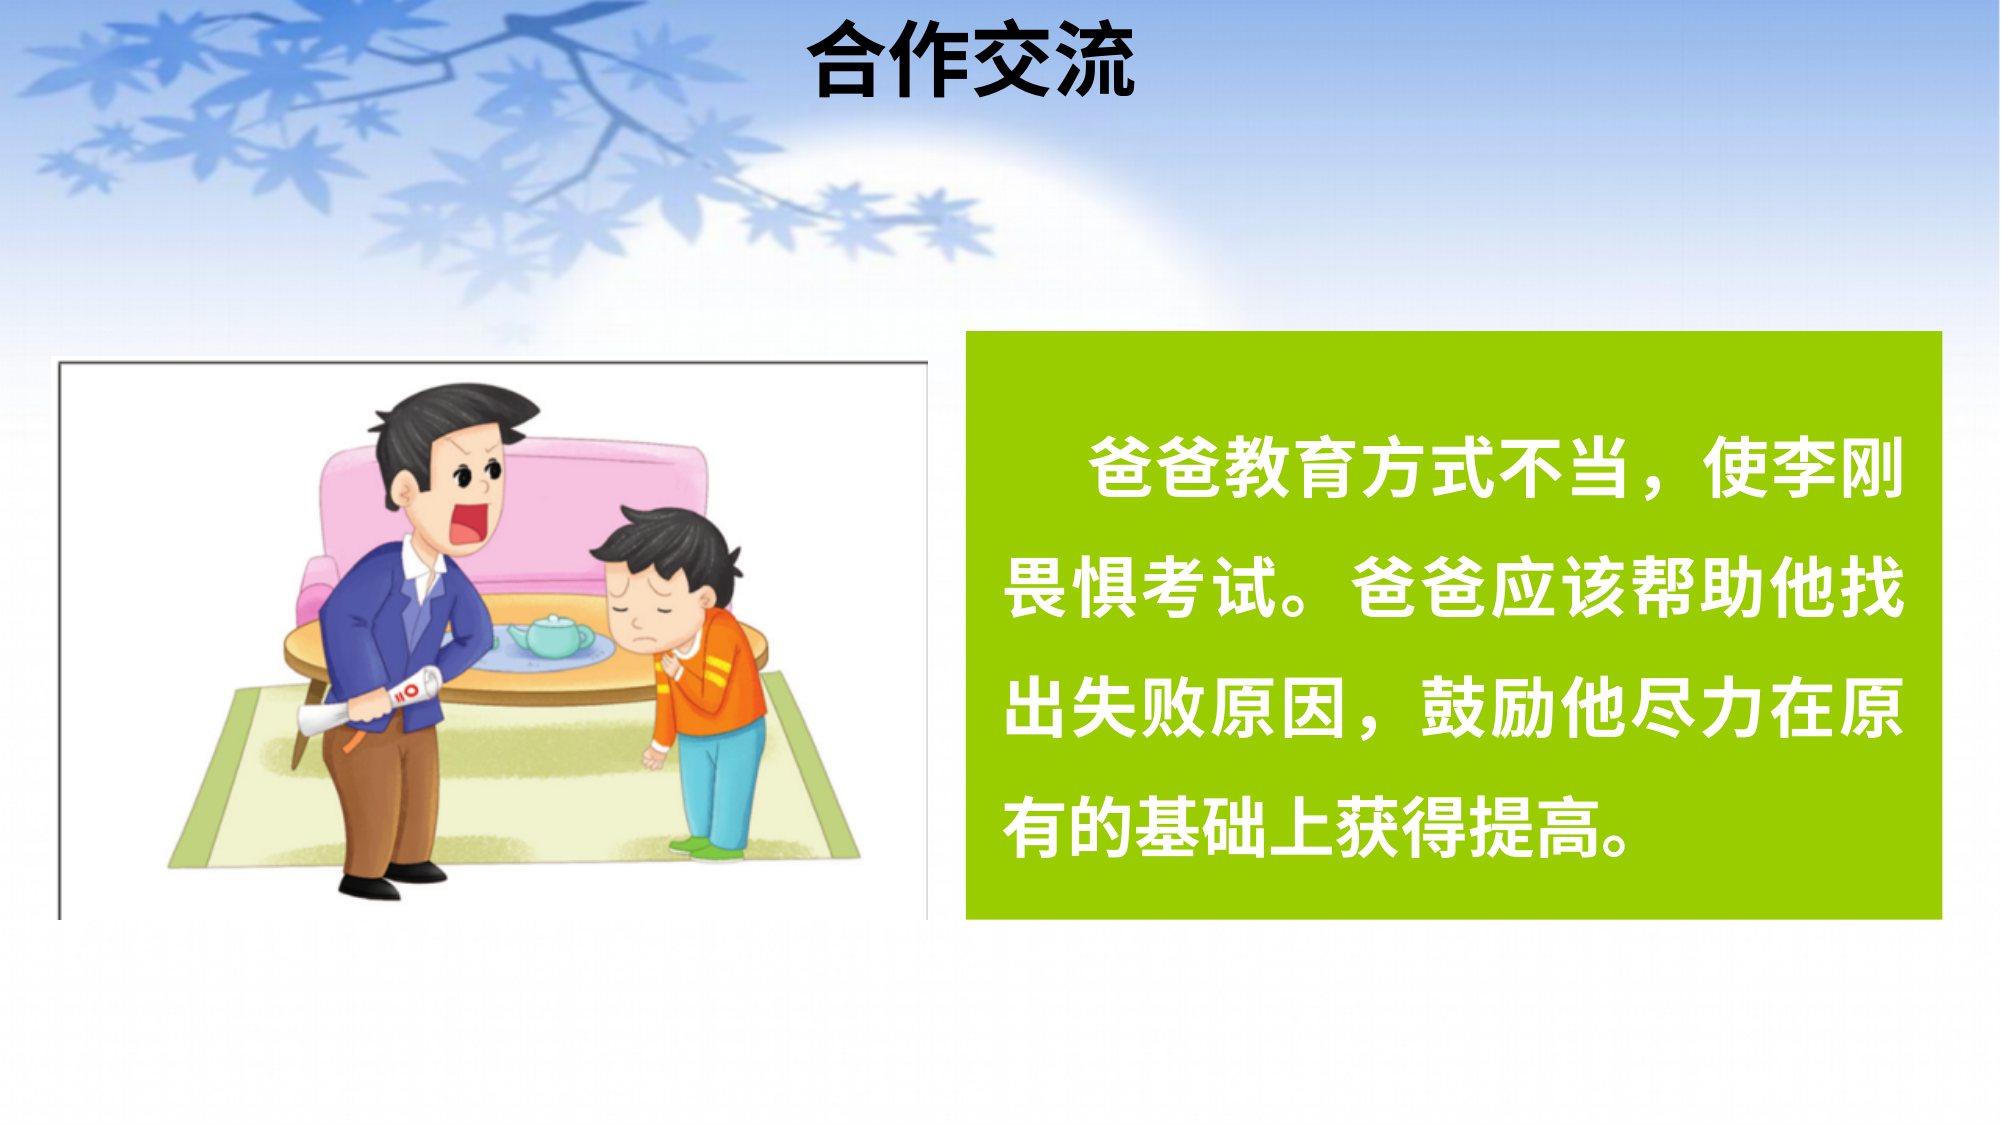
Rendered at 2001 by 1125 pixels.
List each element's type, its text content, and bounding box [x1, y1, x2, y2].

picture [0, 0, 2001, 1125]
text_box 爸爸教育方式不当，使李刚畏惧考试。爸爸应该帮助他找出失败原因，鼓励他尽力在原有的基础上获得提高。 [965, 330, 1943, 921]
text_box 合作交流 [0, 0, 1971, 115]
